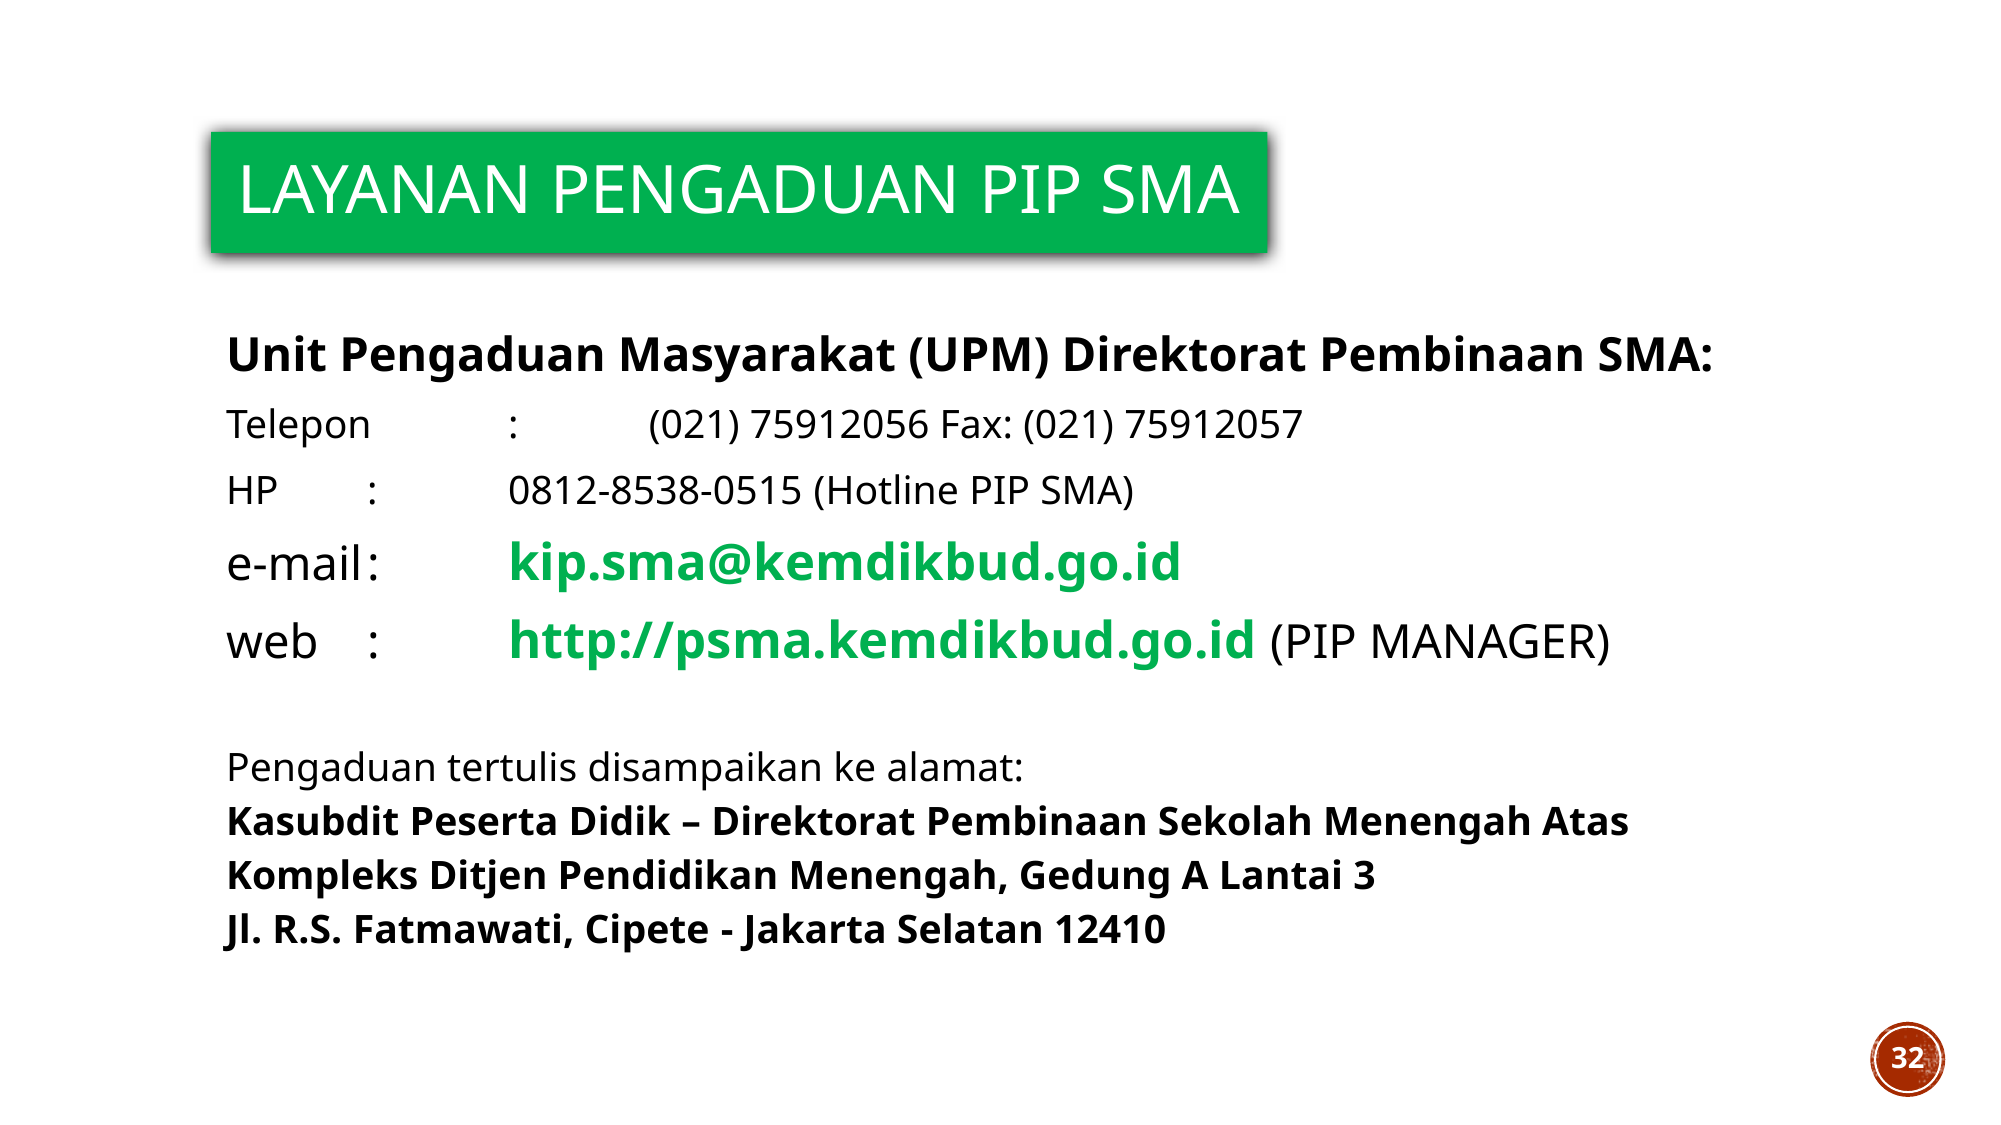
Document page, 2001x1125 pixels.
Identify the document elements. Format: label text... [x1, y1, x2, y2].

slide_number 32 [1855, 1028, 1961, 1089]
title Layanan pengaduan PIP SMA [211, 131, 1268, 253]
list Unit Pengaduan Masyarakat (UPM) Direktorat Pembinaan SMA: Telepon : (021) 75912056 Fax: (021) 75912057 HP : 0812-8538-0515 (Hotline PIP SMA) e-mail : kip.sma@kemdikbud.go.id web : http://psma.kemdikbud.go.id (PIP MANAGER) Pengaduan tertulis disampaikan ke alamat: Kasubdit Peserta Didik – Direktorat Pembinaan Sekolah Menengah Atas Kompleks Ditjen Pendidikan Menengah, Gedung A Lantai 3 Jl. R.S. Fatmawati, Cipete - Jakarta Selatan 12410 [211, 252, 1795, 972]
